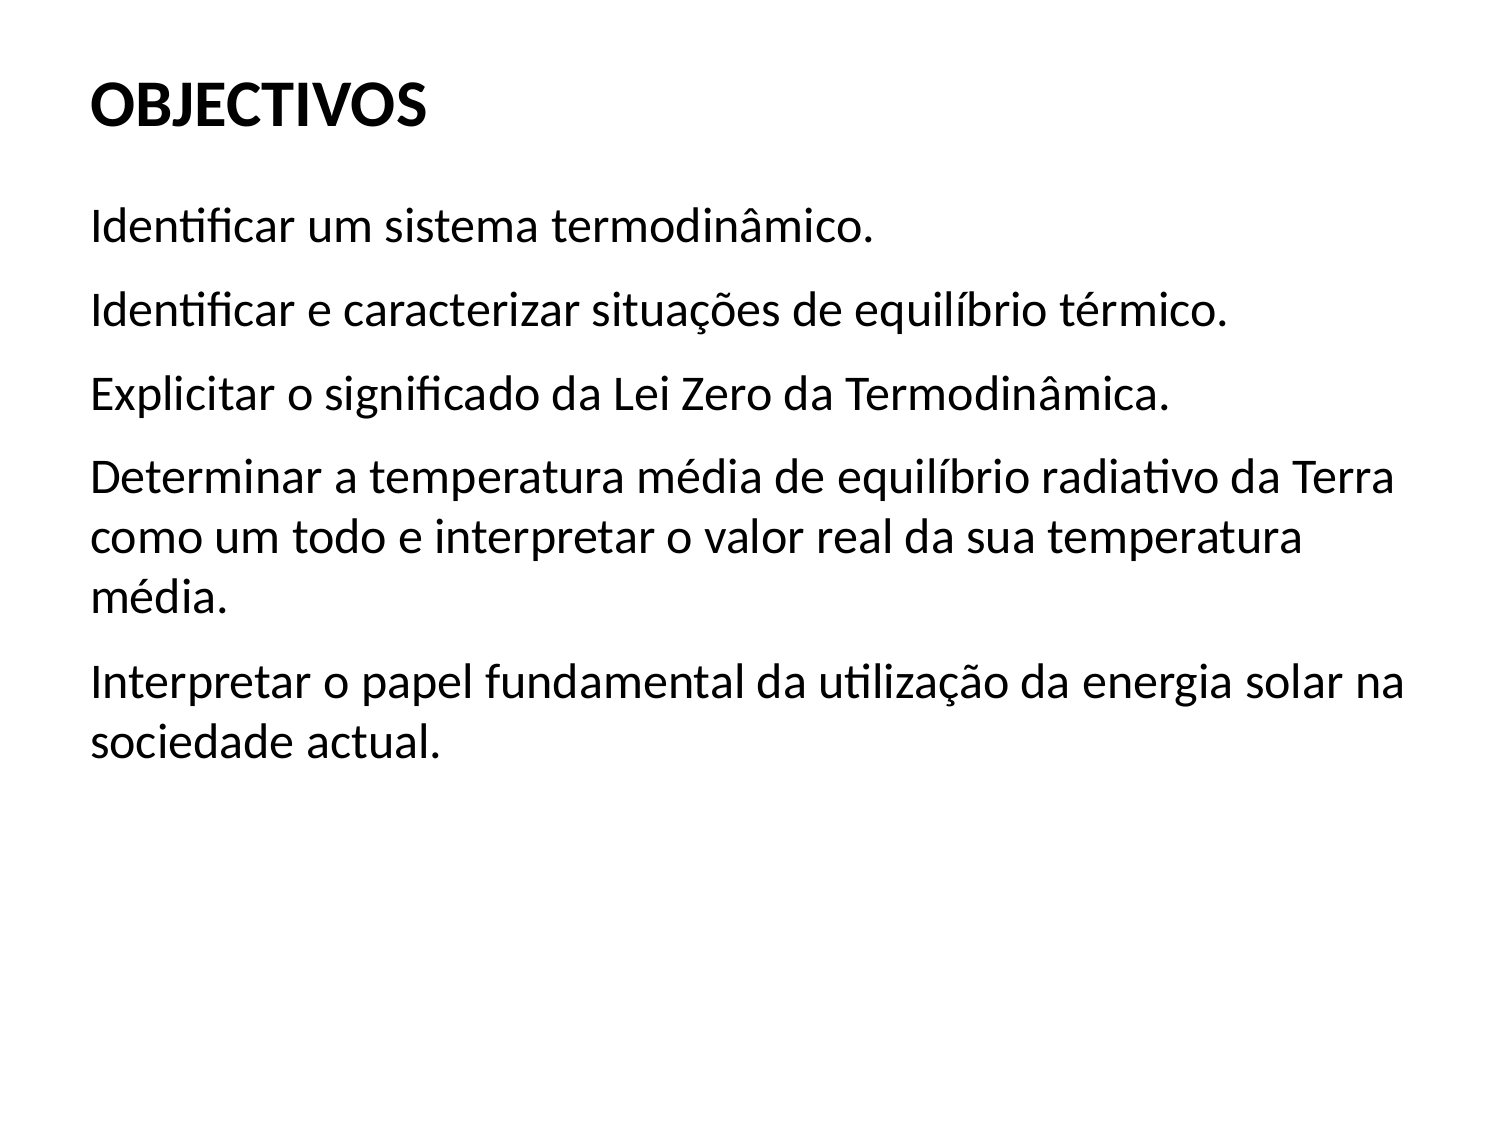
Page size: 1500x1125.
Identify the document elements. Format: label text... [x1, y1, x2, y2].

text_box Identificar um sistema termodinâmico. Identificar e caracterizar situações de equilíbrio térmico. Explicitar o significado da Lei Zero da Termodinâmica. Determinar a temperatura média de equilíbrio radiativo da Terra como um todo e interpretar o valor real da sua temperatura média. Interpretar o papel fundamental da utilização da energia solar na sociedade actual. [74, 178, 1425, 1035]
text_box OBJECTIVOS [74, 45, 1425, 178]
